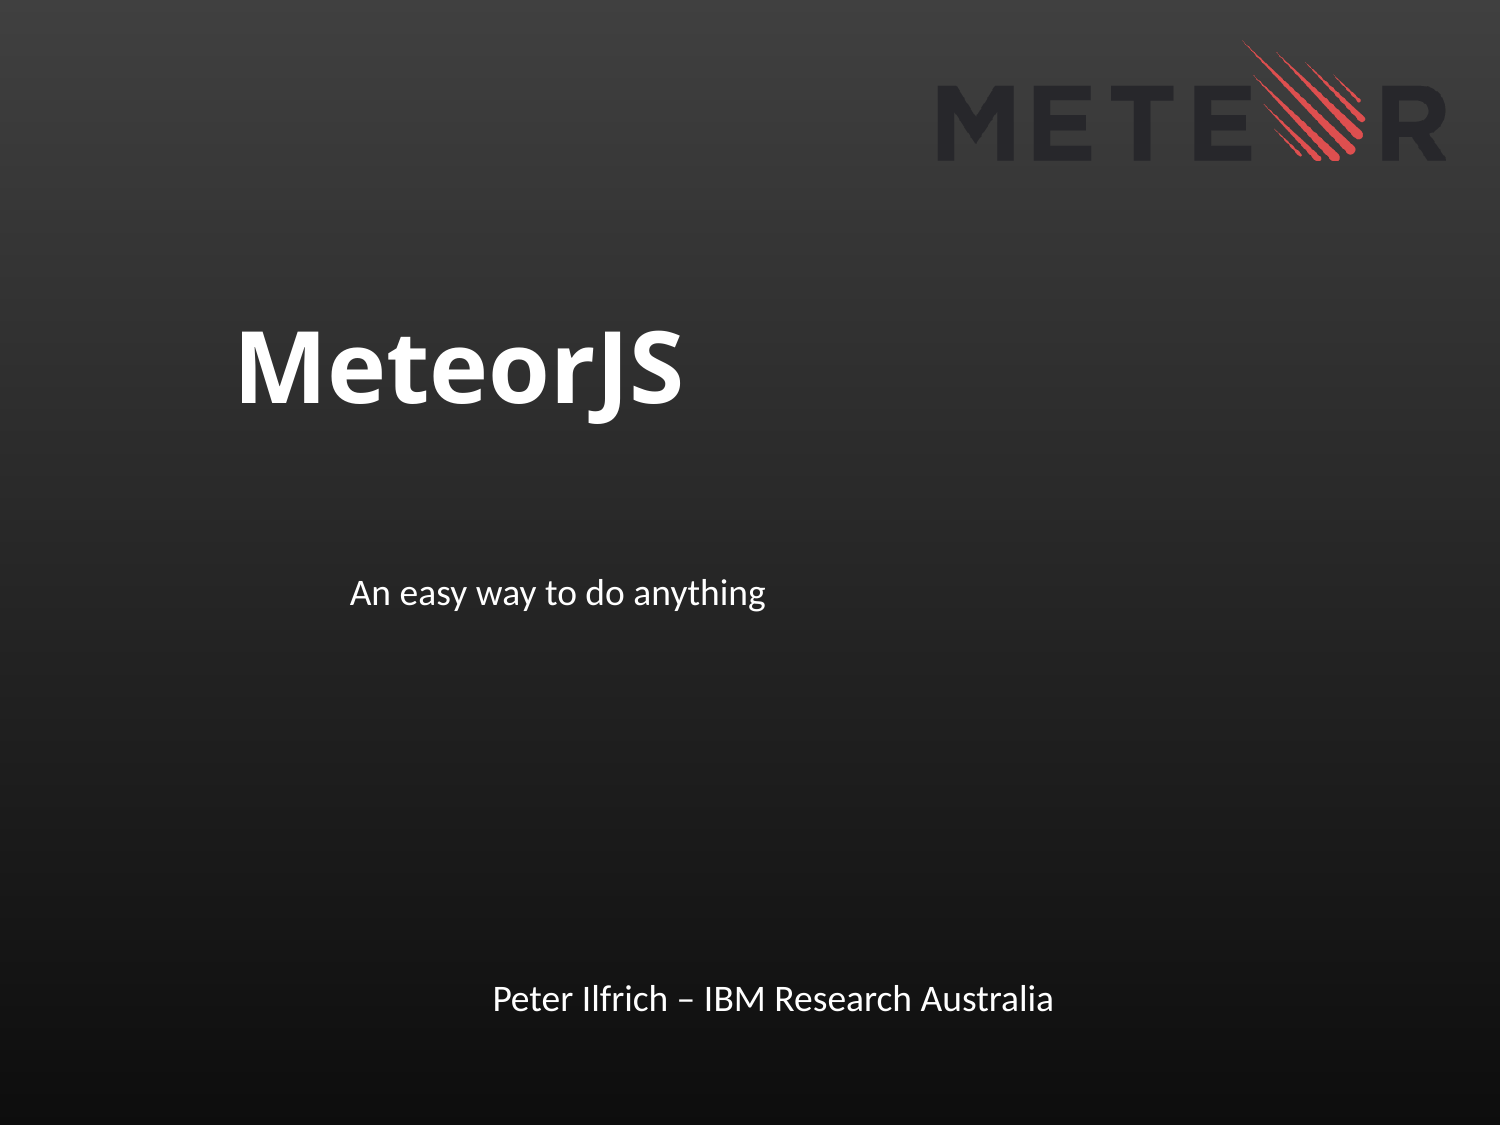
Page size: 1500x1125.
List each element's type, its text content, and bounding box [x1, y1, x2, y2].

text_box An easy way to do anything [335, 560, 1321, 621]
picture [937, 40, 1446, 162]
text_box Peter Ilfrich – IBM Research Australia [477, 966, 1176, 1027]
text_box MeteorJS [218, 296, 1283, 432]
